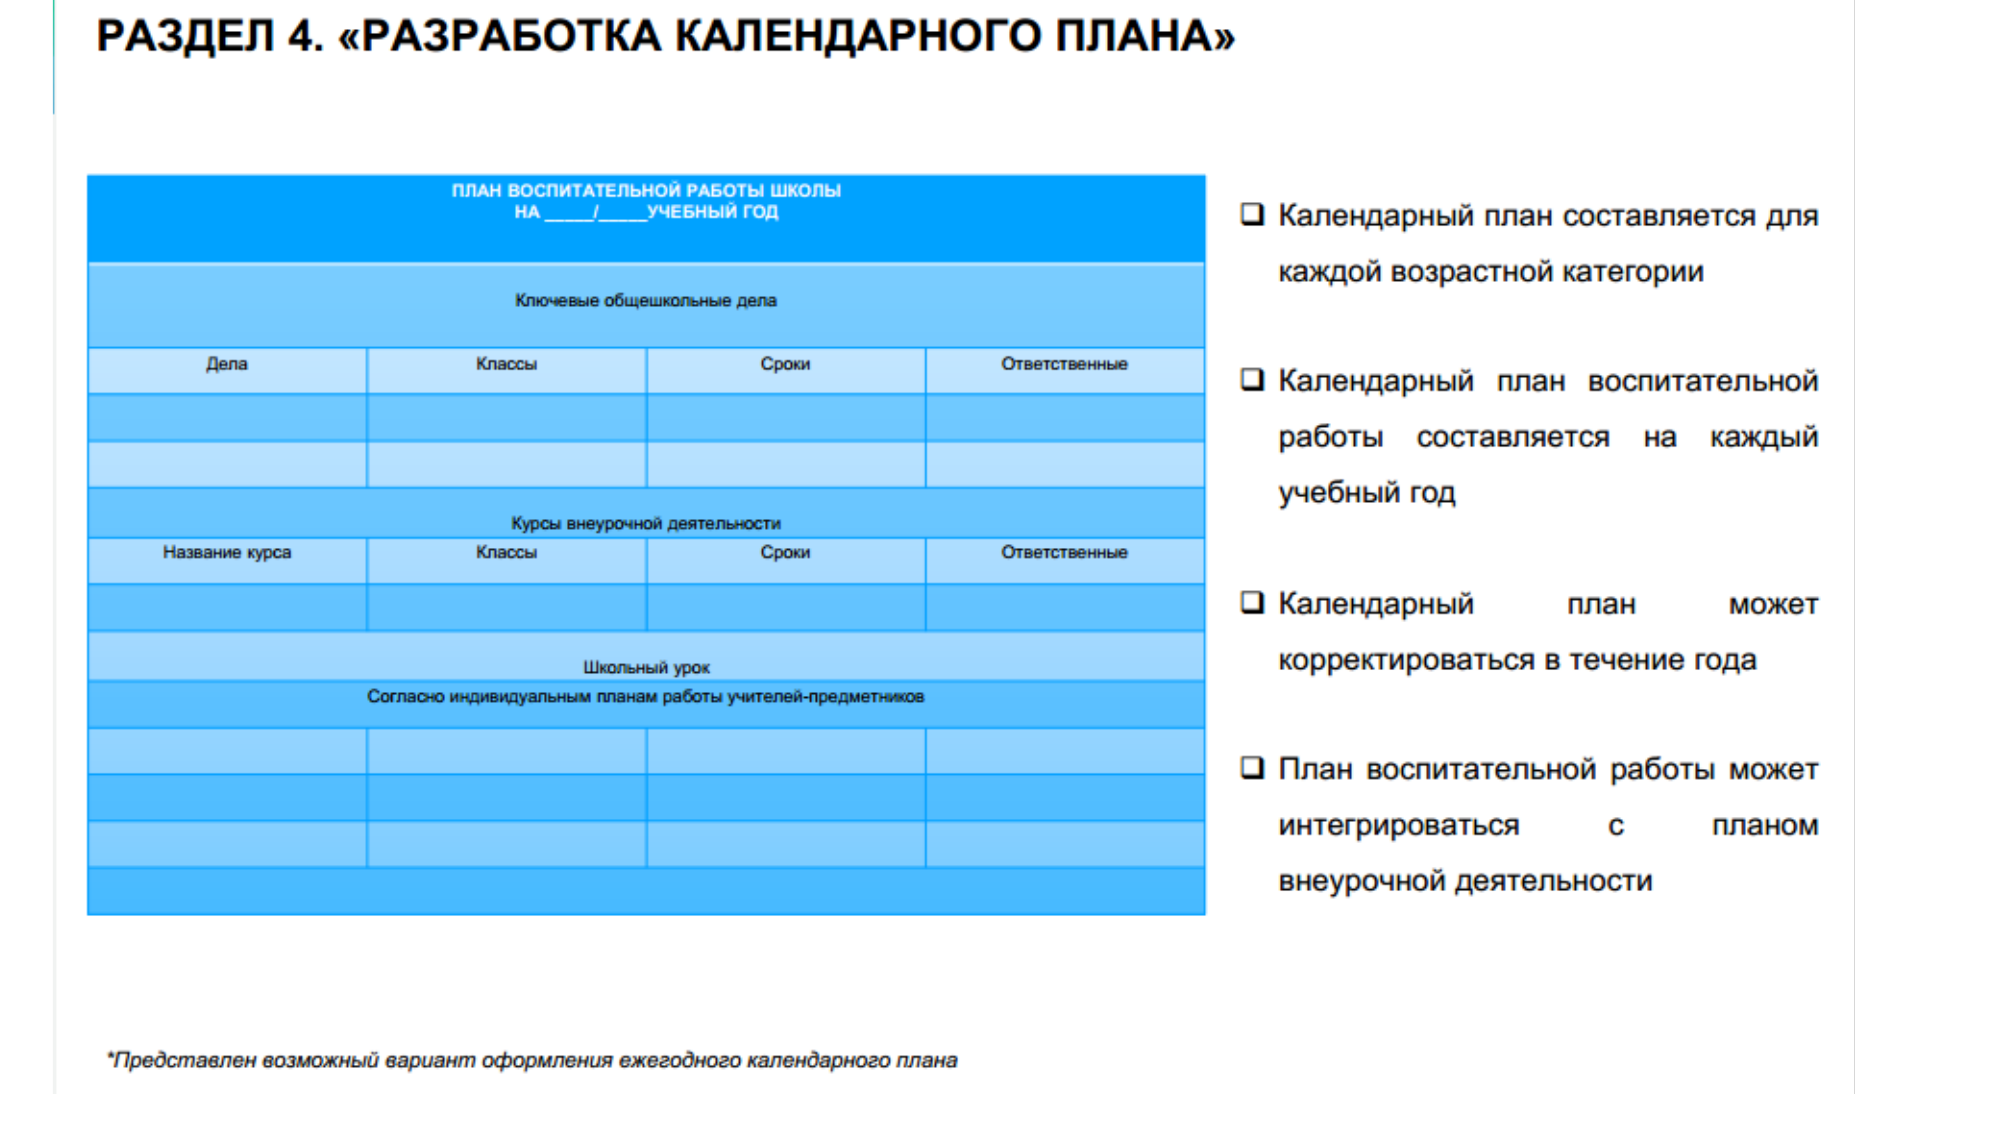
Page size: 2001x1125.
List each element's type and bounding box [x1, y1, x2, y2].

picture [52, 0, 1855, 1094]
